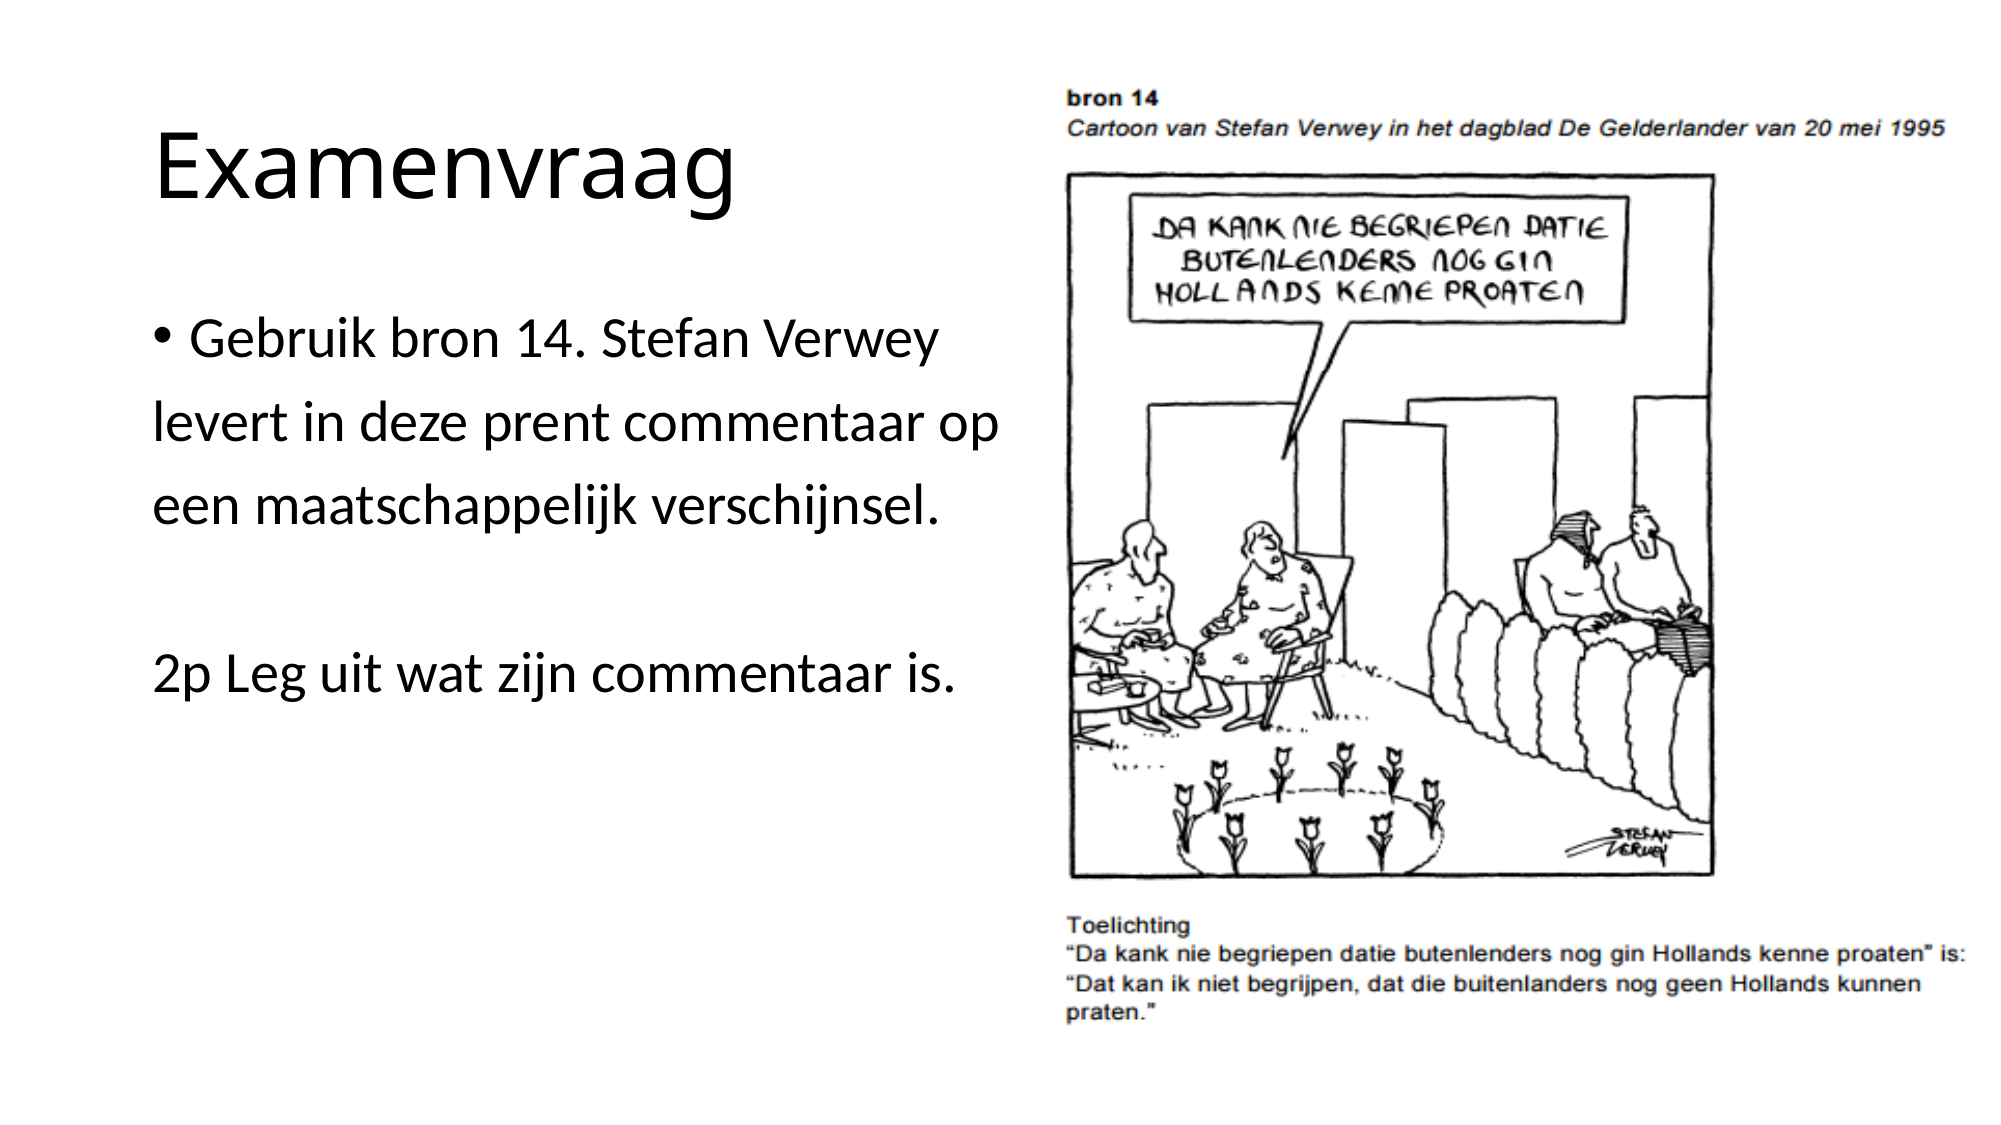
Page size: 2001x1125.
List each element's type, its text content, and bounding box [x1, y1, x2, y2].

picture [1036, 59, 2000, 1060]
title Examenvraag [137, 59, 1036, 278]
list Gebruik bron 14. Stefan Verwey levert in deze prent commentaar op een maatschappelijk verschijnsel. 2p Leg uit wat zijn commentaar is. [137, 299, 1036, 1014]
